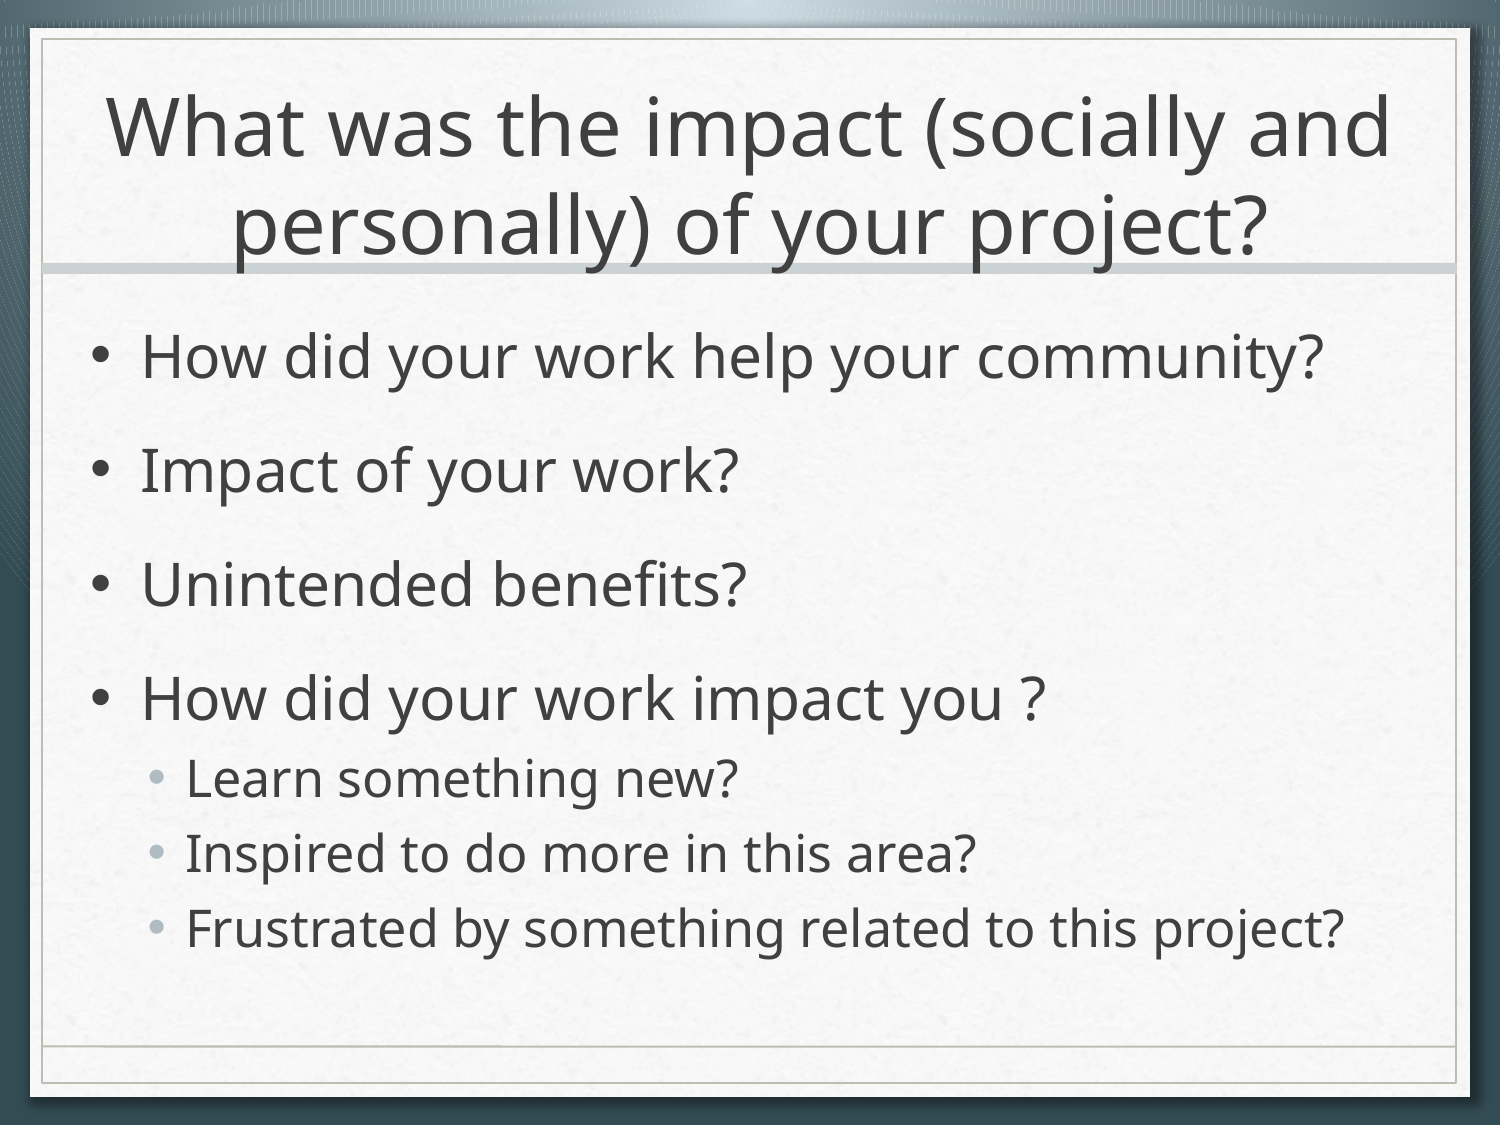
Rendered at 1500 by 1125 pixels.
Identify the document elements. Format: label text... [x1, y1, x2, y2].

picture [30, 28, 1470, 1097]
title What was the impact (socially and personally) of your project? [75, 45, 1425, 302]
list How did your work help your community? Impact of your work? Unintended benefits? How did your work impact you ? Learn something new? Inspired to do more in this area? Frustrated by something related to this project? [75, 310, 1425, 1053]
